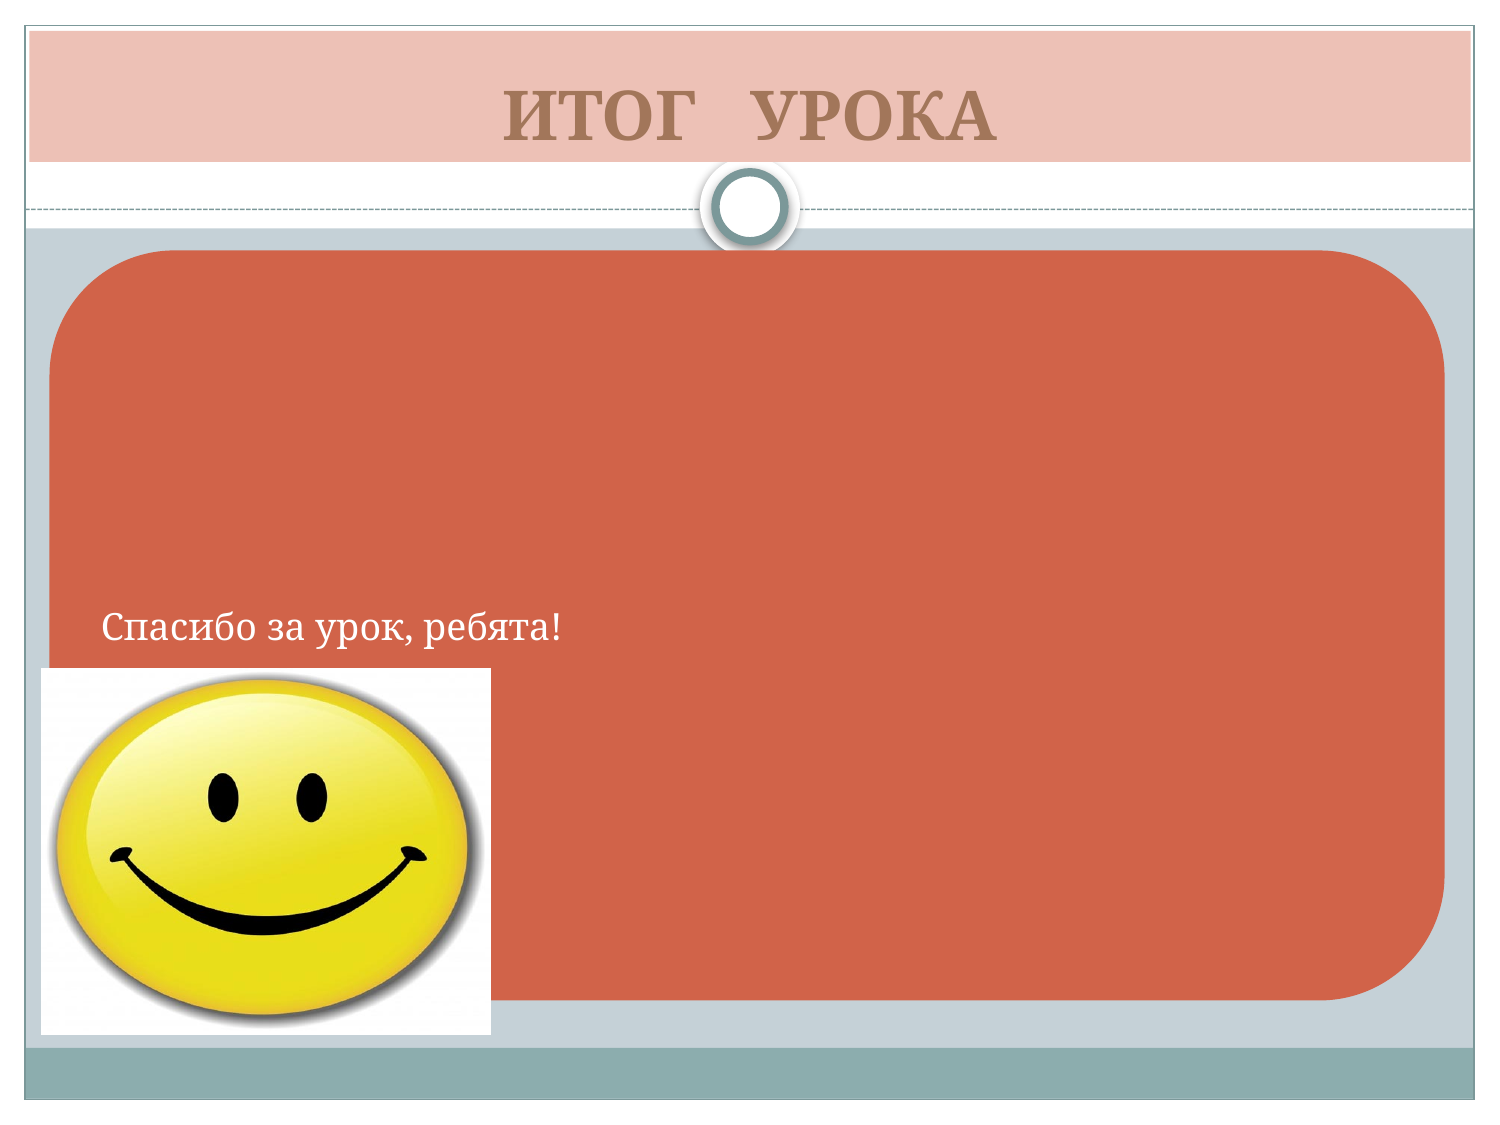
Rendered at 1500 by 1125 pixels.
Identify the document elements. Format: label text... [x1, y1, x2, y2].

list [49, 250, 1445, 1001]
title Итог урока [29, 30, 1471, 162]
picture [41, 667, 491, 1035]
